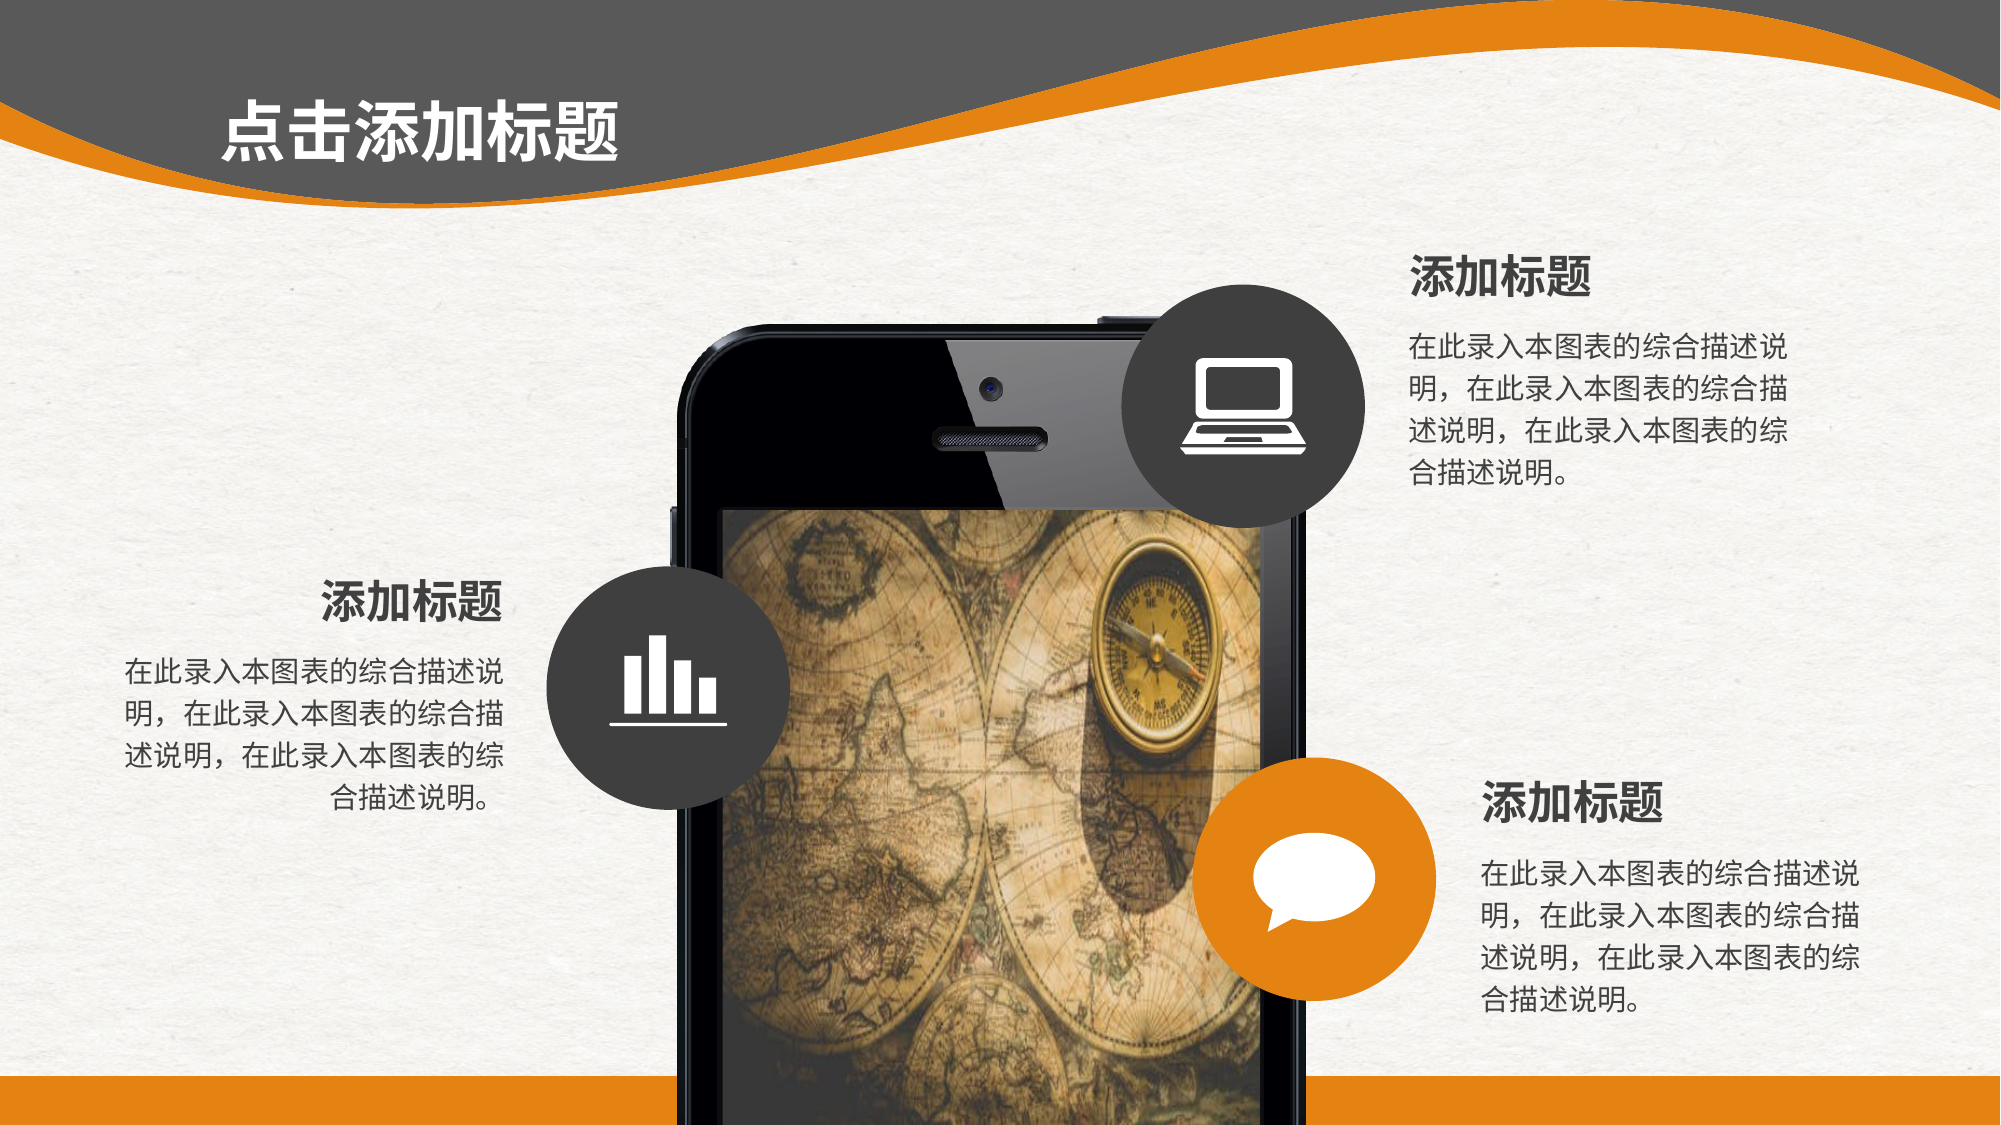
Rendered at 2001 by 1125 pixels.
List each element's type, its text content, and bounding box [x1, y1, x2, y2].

text_box 在此录入上述图表的描述说明，在此录入上述图表的描述说明，在此录入上述图表的描述说明，在此录入上述图表的描述说明，在此录入描述说明。 您的内容打在这里，或者通过复制您的文本后，在此框中选择粘贴，并选择只保留文字。您的内容打在这里，或者通过复制您的文本后。 [0, 47, 2000, 1076]
text_box 添加标题 [1394, 239, 1608, 310]
text_box 添加标题 [305, 564, 519, 635]
text_box 在此录入本图表的综合描述说明，在此录入本图表的综合描述说明，在此录入本图表的综合描述说明。 [89, 638, 520, 822]
text_box 添加标题 [1466, 766, 1680, 837]
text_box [546, 566, 790, 810]
text_box 点击添加标题 [204, 82, 636, 178]
text_box 在此录入本图表的综合描述说明，在此录入本图表的综合描述说明，在此录入本图表的综合描述说明。 [1465, 840, 1890, 1024]
text_box 在此录入本图表的综合描述说明，在此录入本图表的综合描述说明，在此录入本图表的综合描述说明。 [1393, 313, 1817, 497]
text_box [576, 316, 1424, 1125]
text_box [1192, 757, 1437, 1001]
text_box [1121, 284, 1365, 528]
